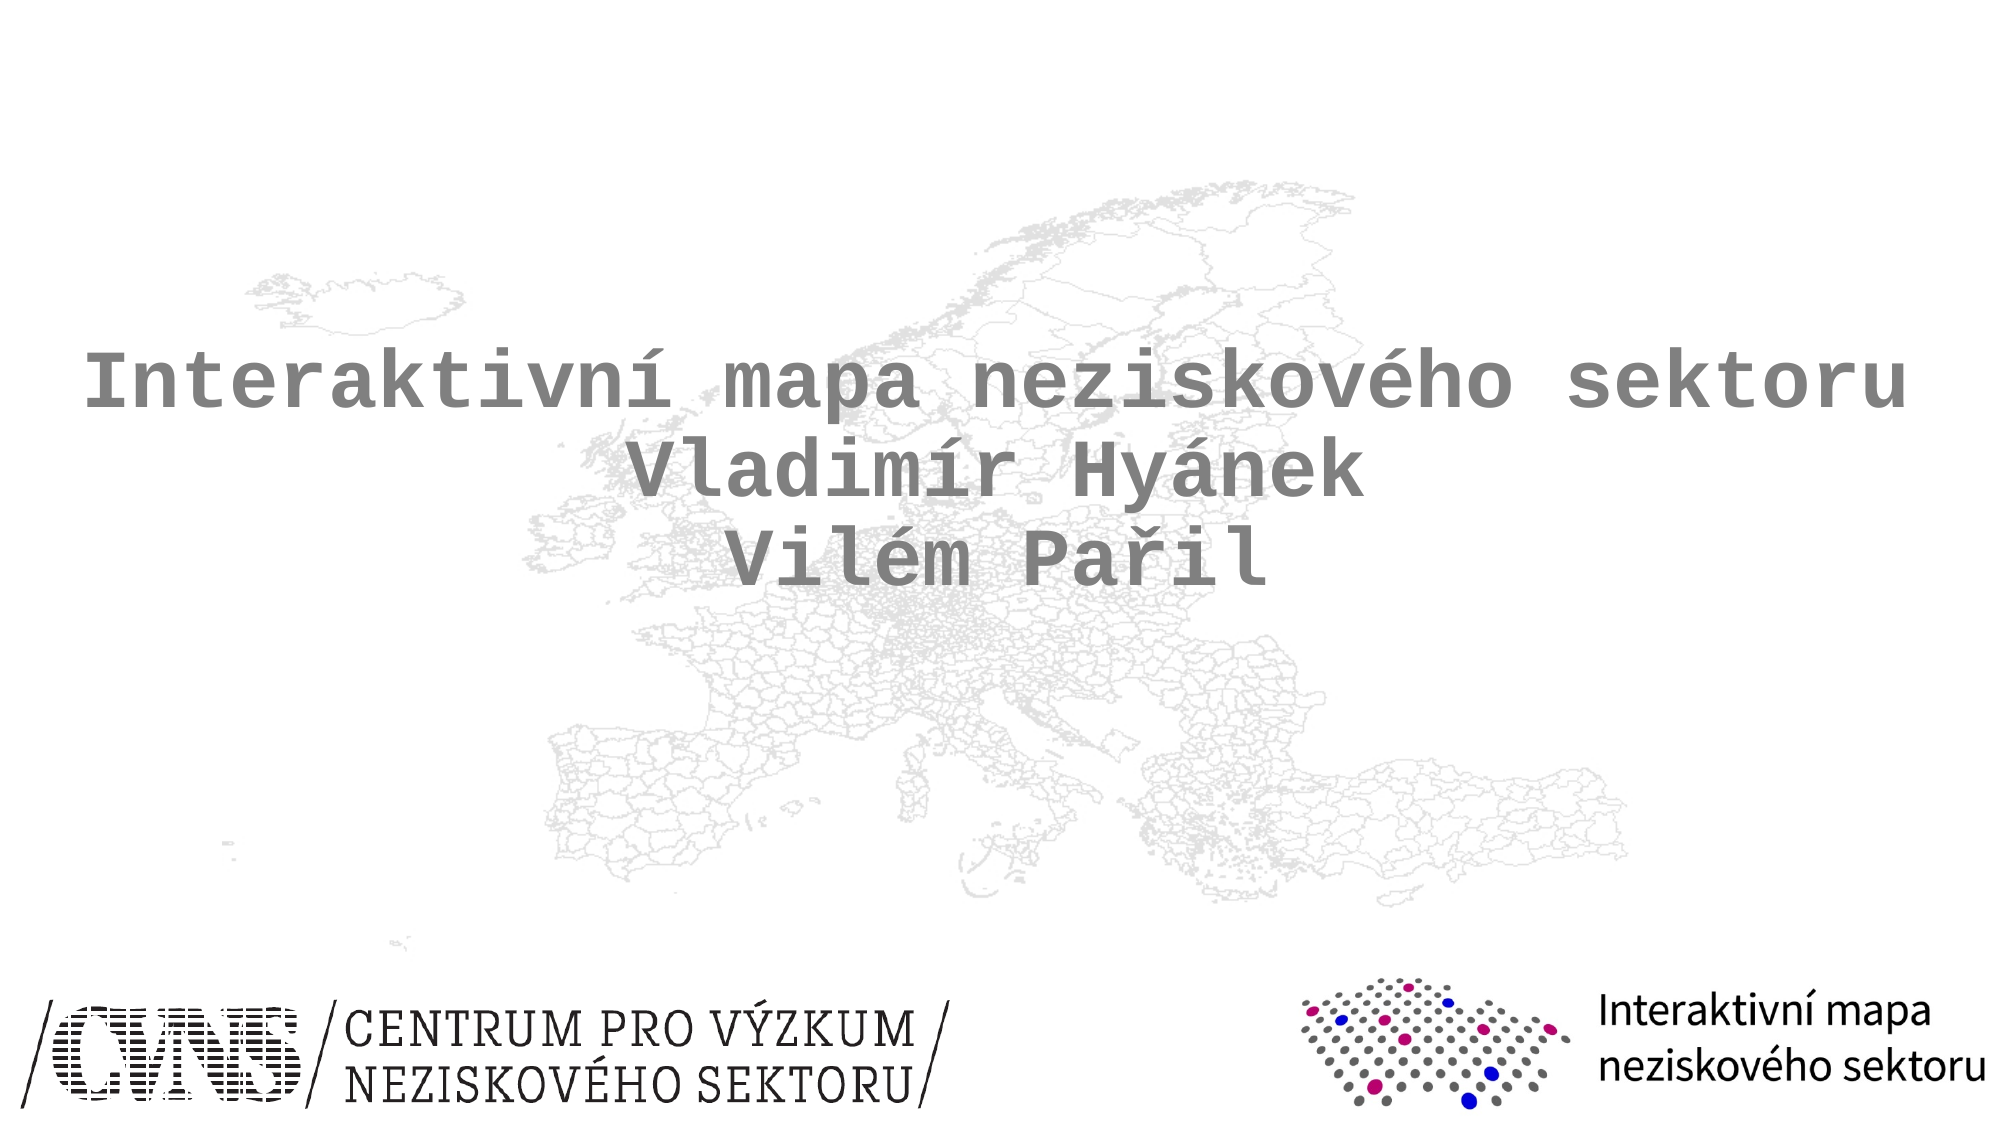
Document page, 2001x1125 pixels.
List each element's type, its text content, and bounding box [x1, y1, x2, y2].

title Interaktivní mapa neziskového sektoru Vladimír Hyánek Vilém Pařil [59, 287, 222, 652]
title Interaktivní mapa neziskového sektoru Vladimír Hyánek Vilém Pařil [1650, 287, 1935, 652]
picture [6, 0, 2000, 1125]
